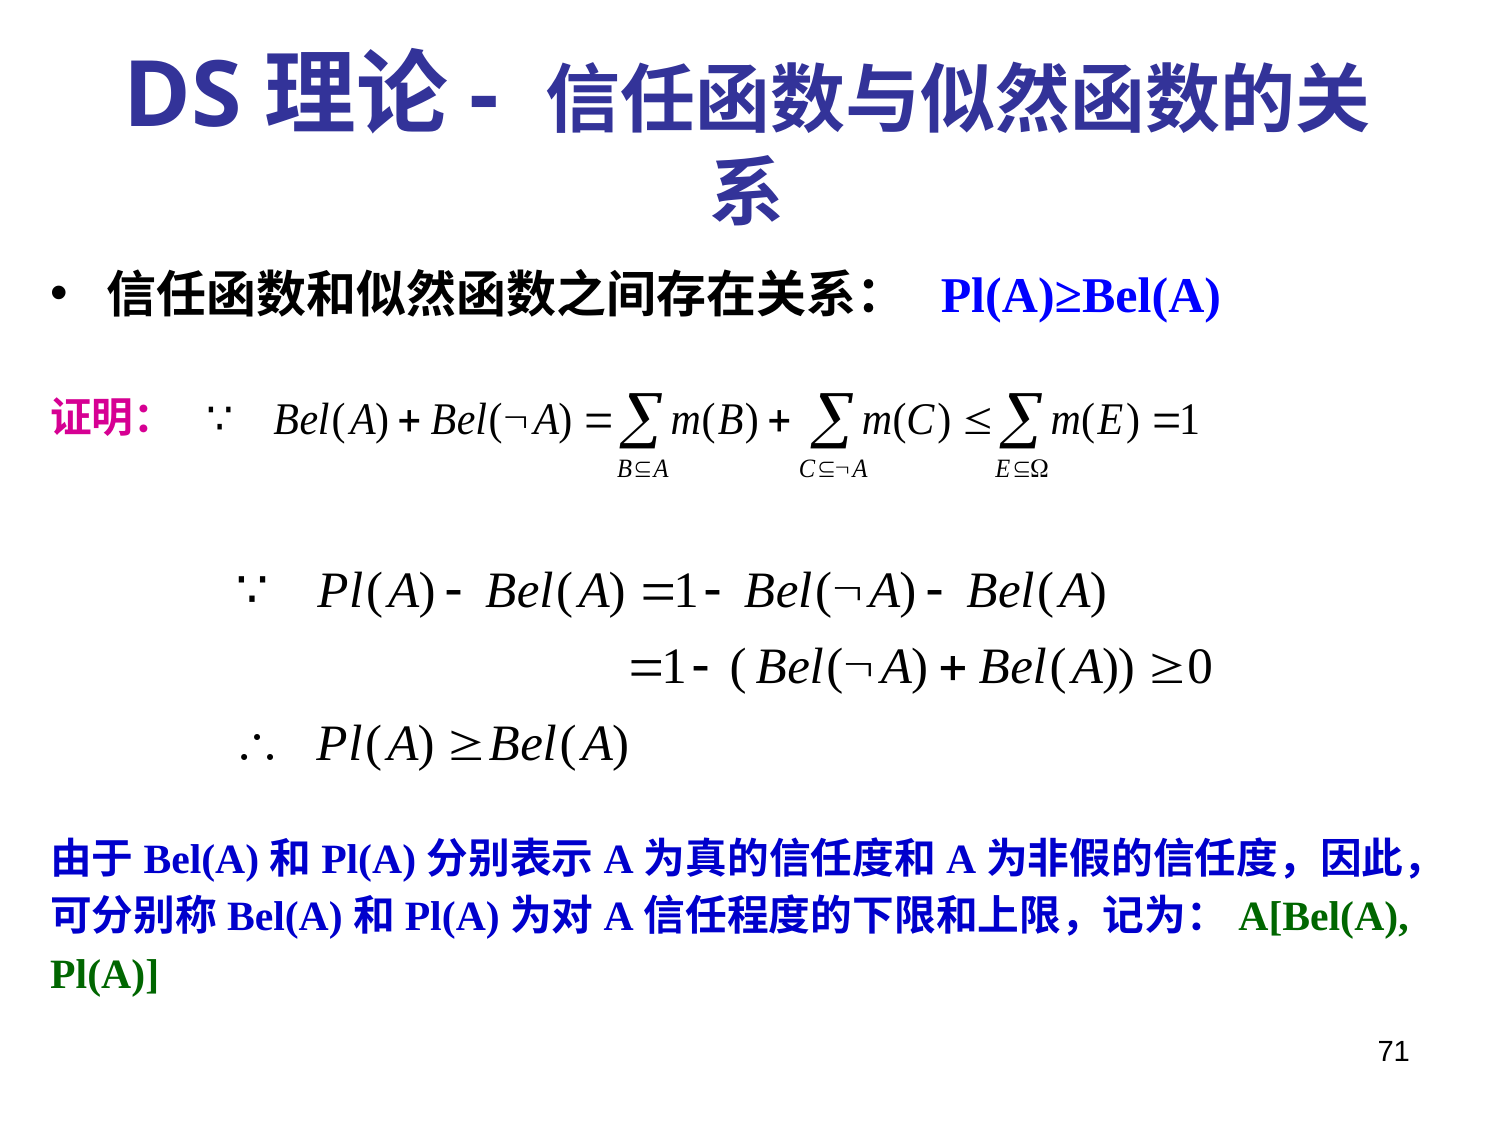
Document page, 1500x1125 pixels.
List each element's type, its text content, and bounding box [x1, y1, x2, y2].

slide_number 71 [1074, 1024, 1425, 1103]
text_box 信任函数和似然函数之间存在关系： Pl(A)≥Bel(A) 证明： 由于Bel(A)和Pl(A)分别表示A为真的信任度和A为非假的信任度，因此，可分别称Bel(A)和Pl(A)为对A信任程度的下限和上限，记为：A[Bel(A), Pl(A)] [35, 249, 1459, 1004]
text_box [206, 385, 1205, 491]
text_box DS理论- 信任函数与似然函数的关系 [71, 26, 1422, 179]
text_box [235, 556, 1223, 782]
